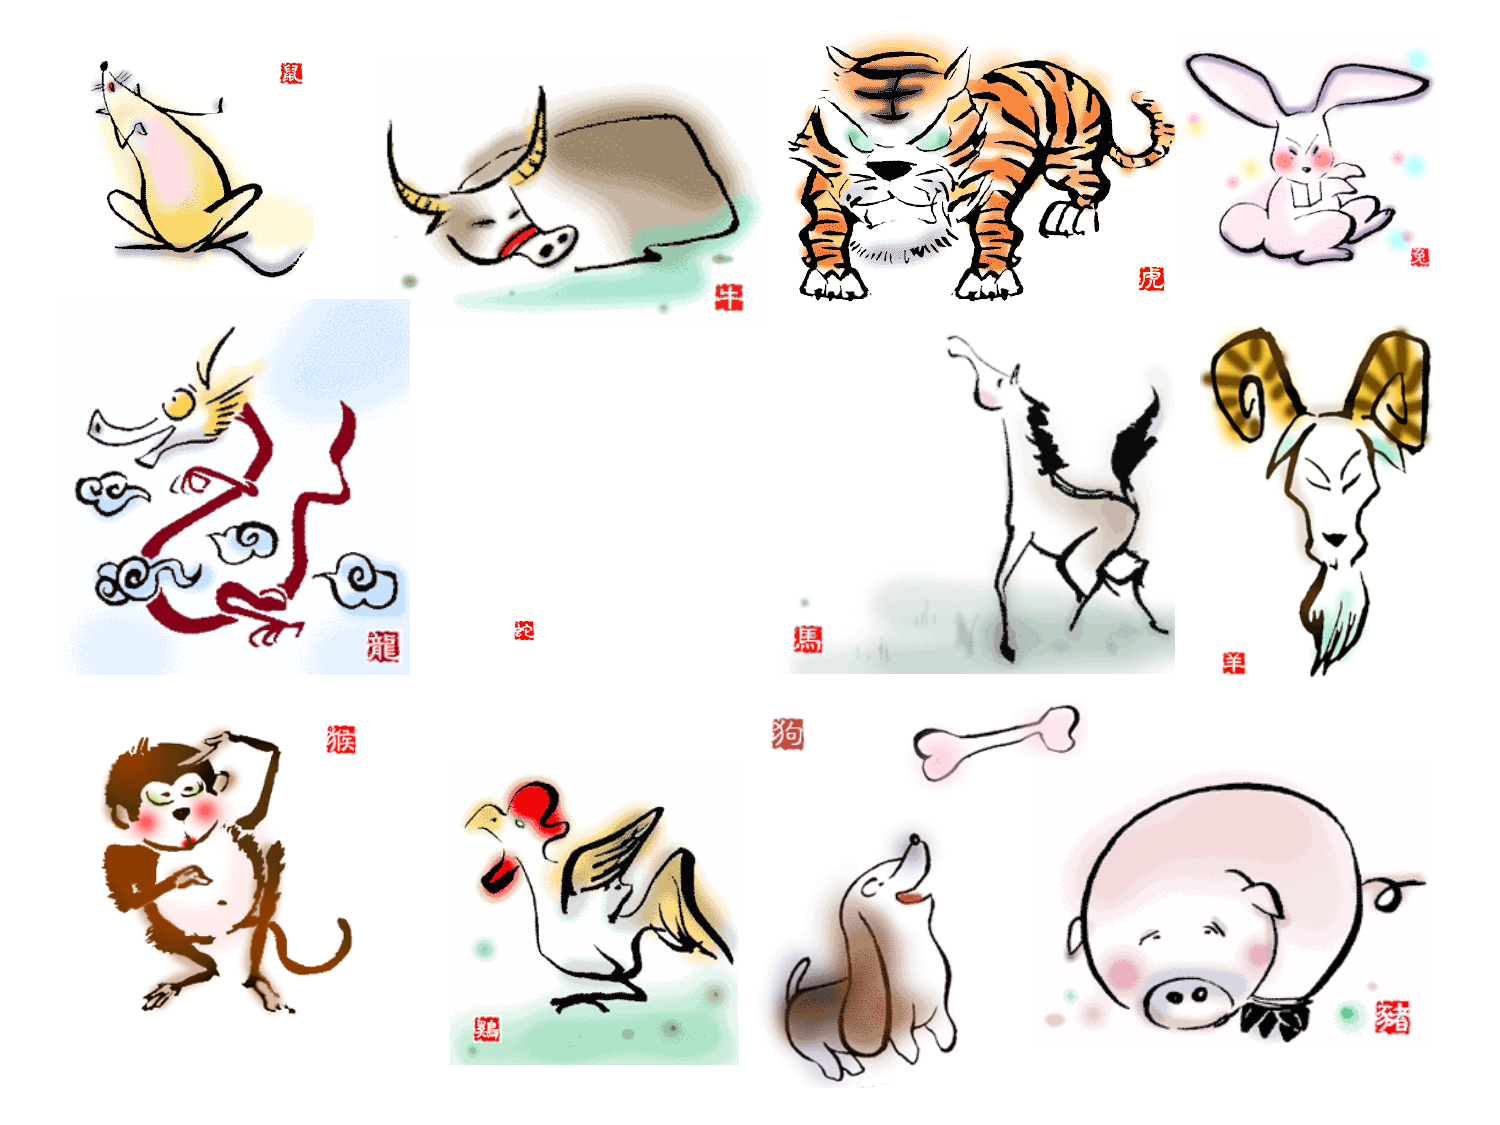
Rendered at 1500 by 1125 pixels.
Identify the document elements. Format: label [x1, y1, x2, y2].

picture [74, 49, 313, 285]
picture [499, 387, 709, 661]
picture [449, 762, 739, 1065]
picture [774, 24, 1441, 675]
picture [62, 62, 766, 676]
picture [1199, 312, 1444, 690]
picture [87, 712, 372, 1035]
picture [749, 699, 1429, 1088]
